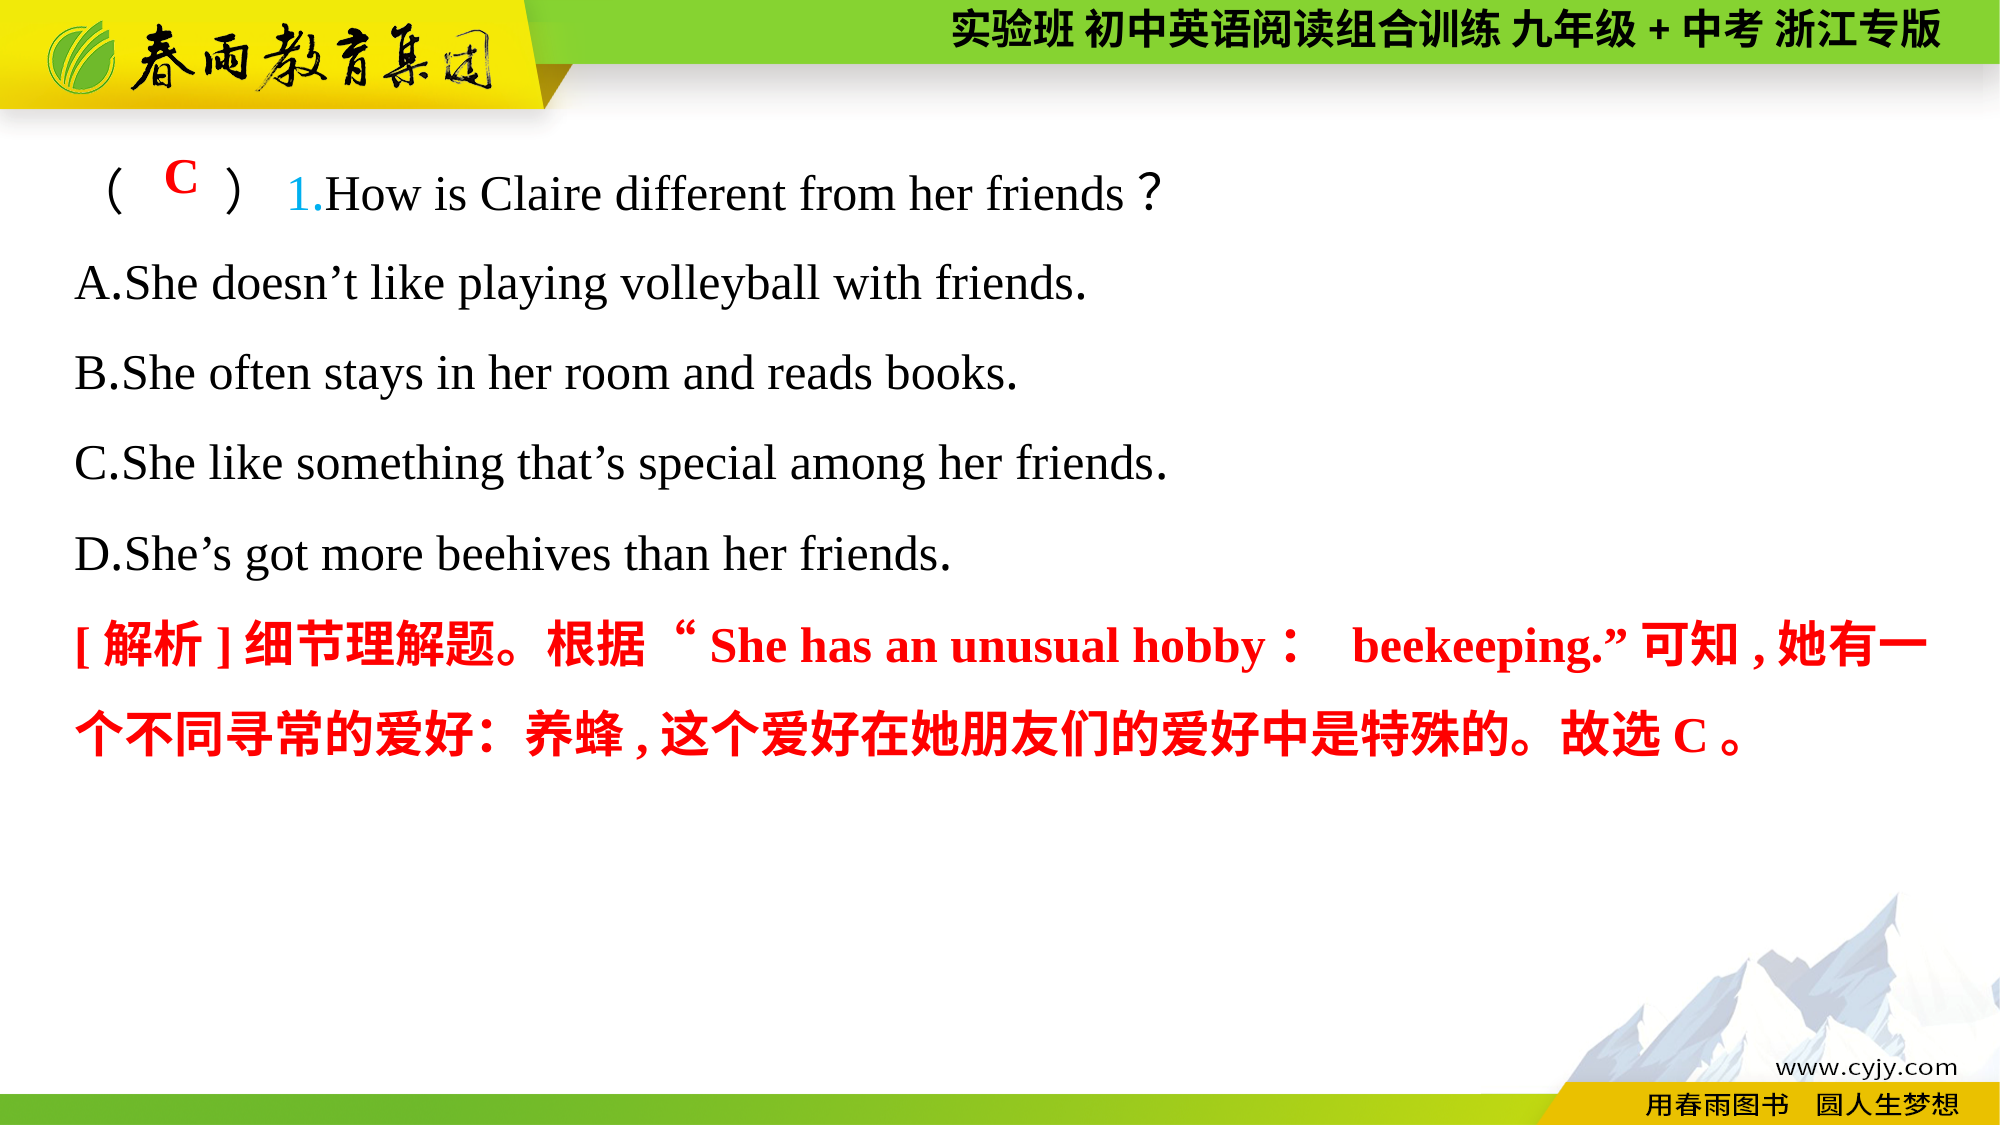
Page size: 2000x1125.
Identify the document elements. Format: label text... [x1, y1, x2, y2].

list （ ）1.How is Claire different from her friends？ A.She doesn’t like playing volleyball with friends. B.She often stays in her room and reads books. C.She like something that’s special among her friends. D.She’s got more beehives than her friends. [59, 122, 1944, 574]
picture [0, 0, 2000, 1125]
text_box [解析]细节理解题。根据“She has an unusual hobby： beekeeping.”可知,她有一个不同寻常的爱好：养蜂,这个爱好在她朋友们的爱好中是特殊的。故选C。 [59, 574, 1944, 770]
text_box C [148, 136, 215, 212]
